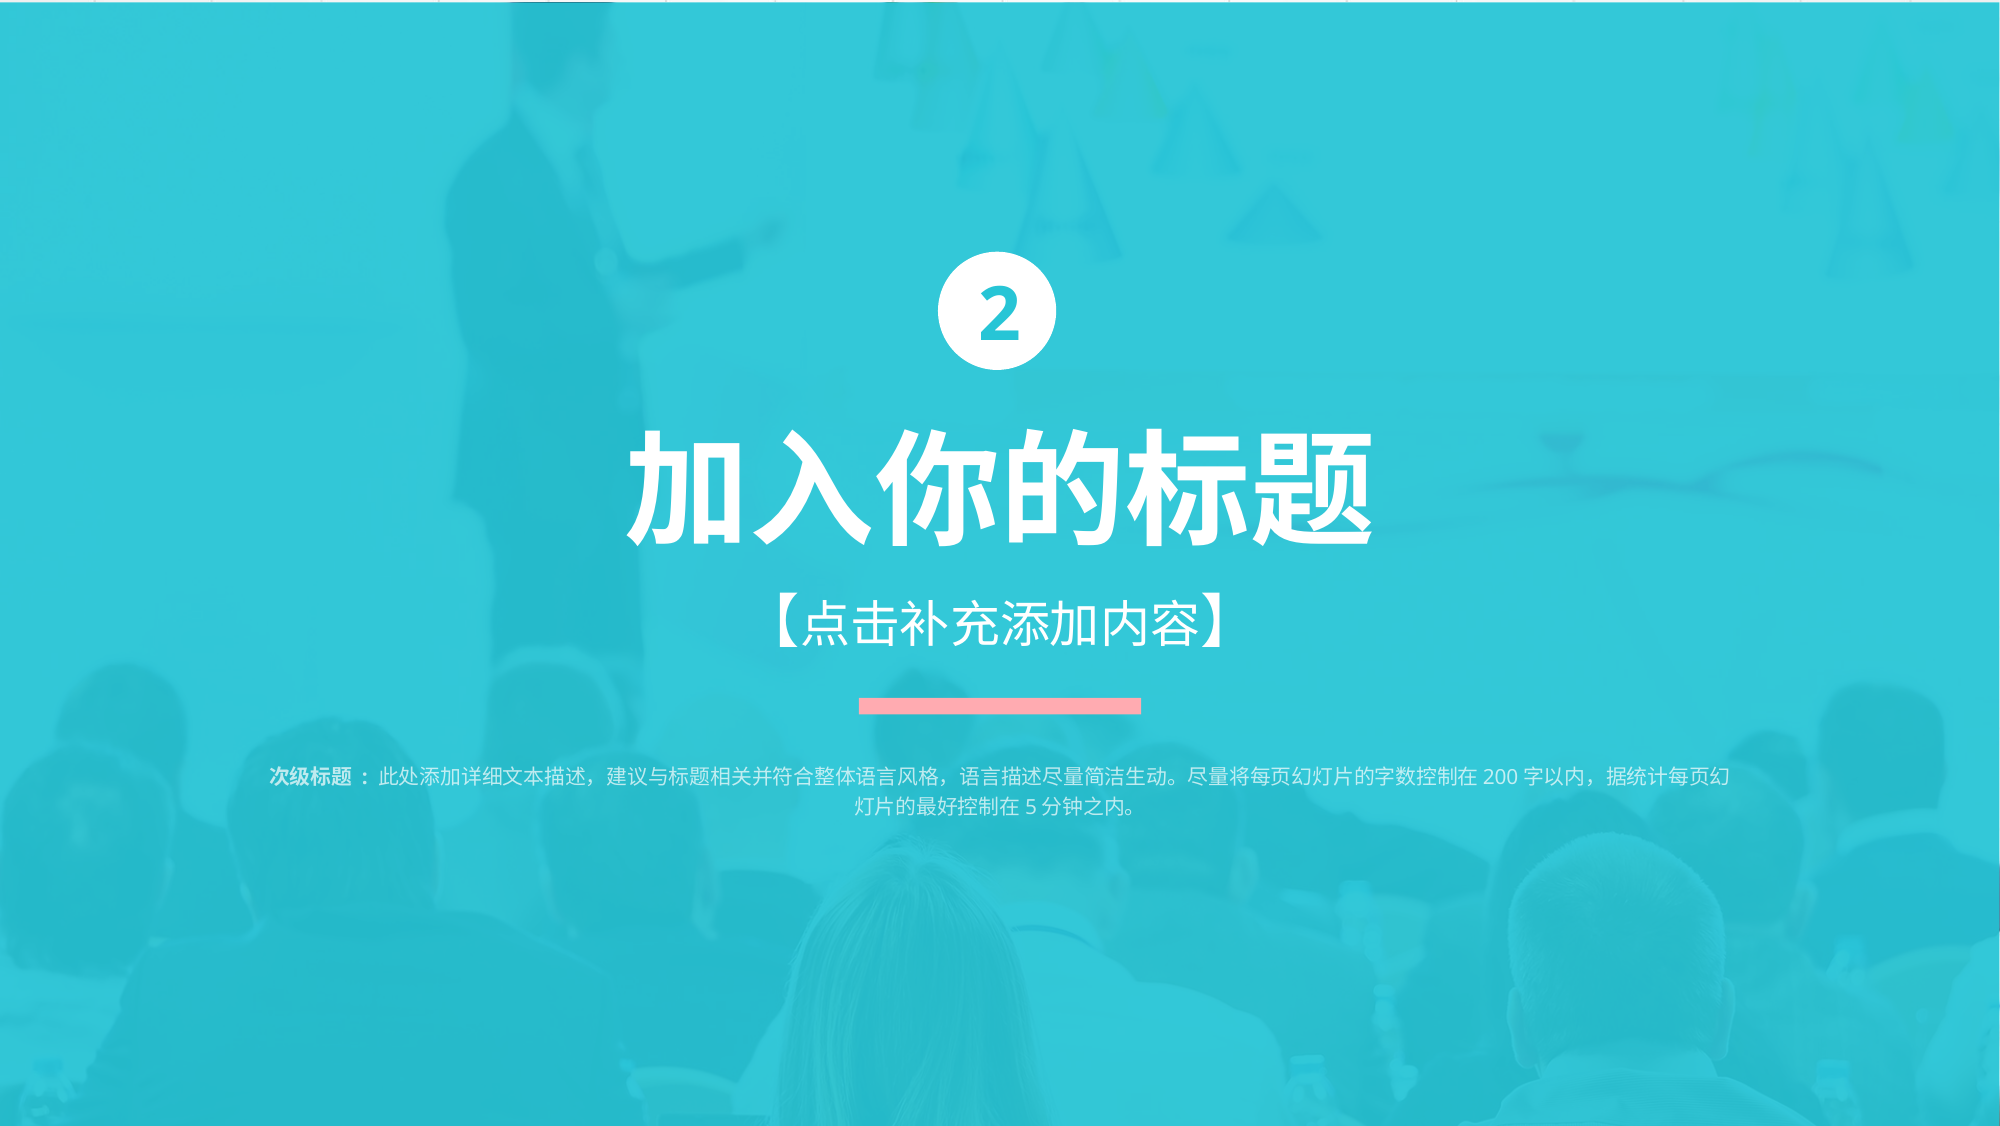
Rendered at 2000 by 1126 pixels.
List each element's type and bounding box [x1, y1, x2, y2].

picture [0, 0, 2000, 1126]
text_box [891, 251, 1109, 370]
